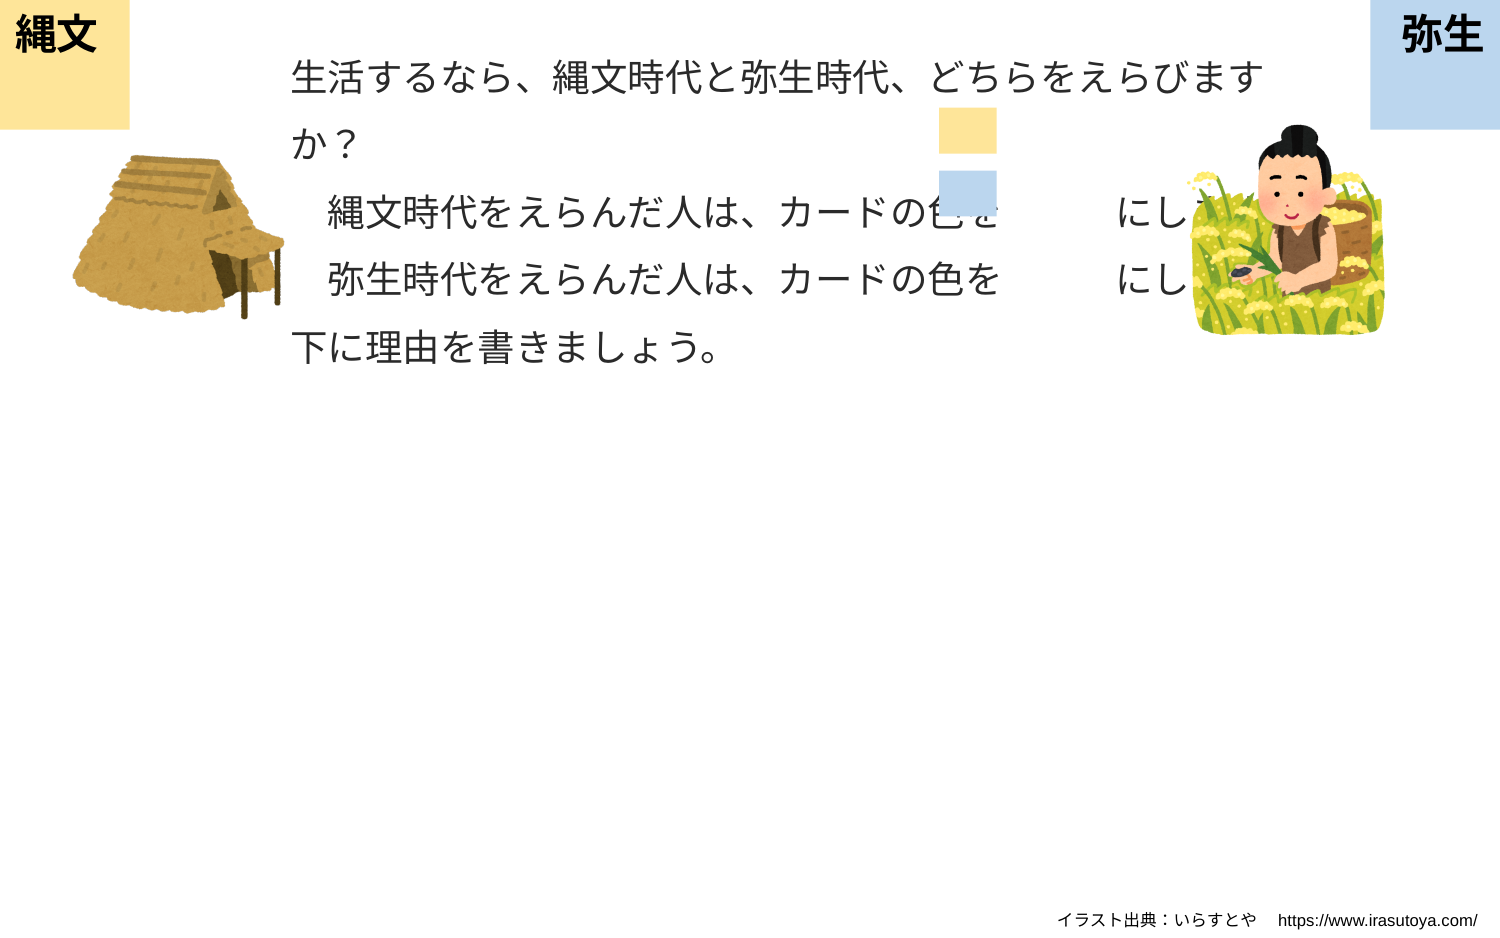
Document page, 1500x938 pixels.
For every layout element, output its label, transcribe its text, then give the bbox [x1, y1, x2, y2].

picture [1183, 120, 1392, 342]
text_box 縄文 [0, 0, 130, 130]
picture [67, 134, 290, 342]
text_box 弥生 [1370, 0, 1500, 130]
